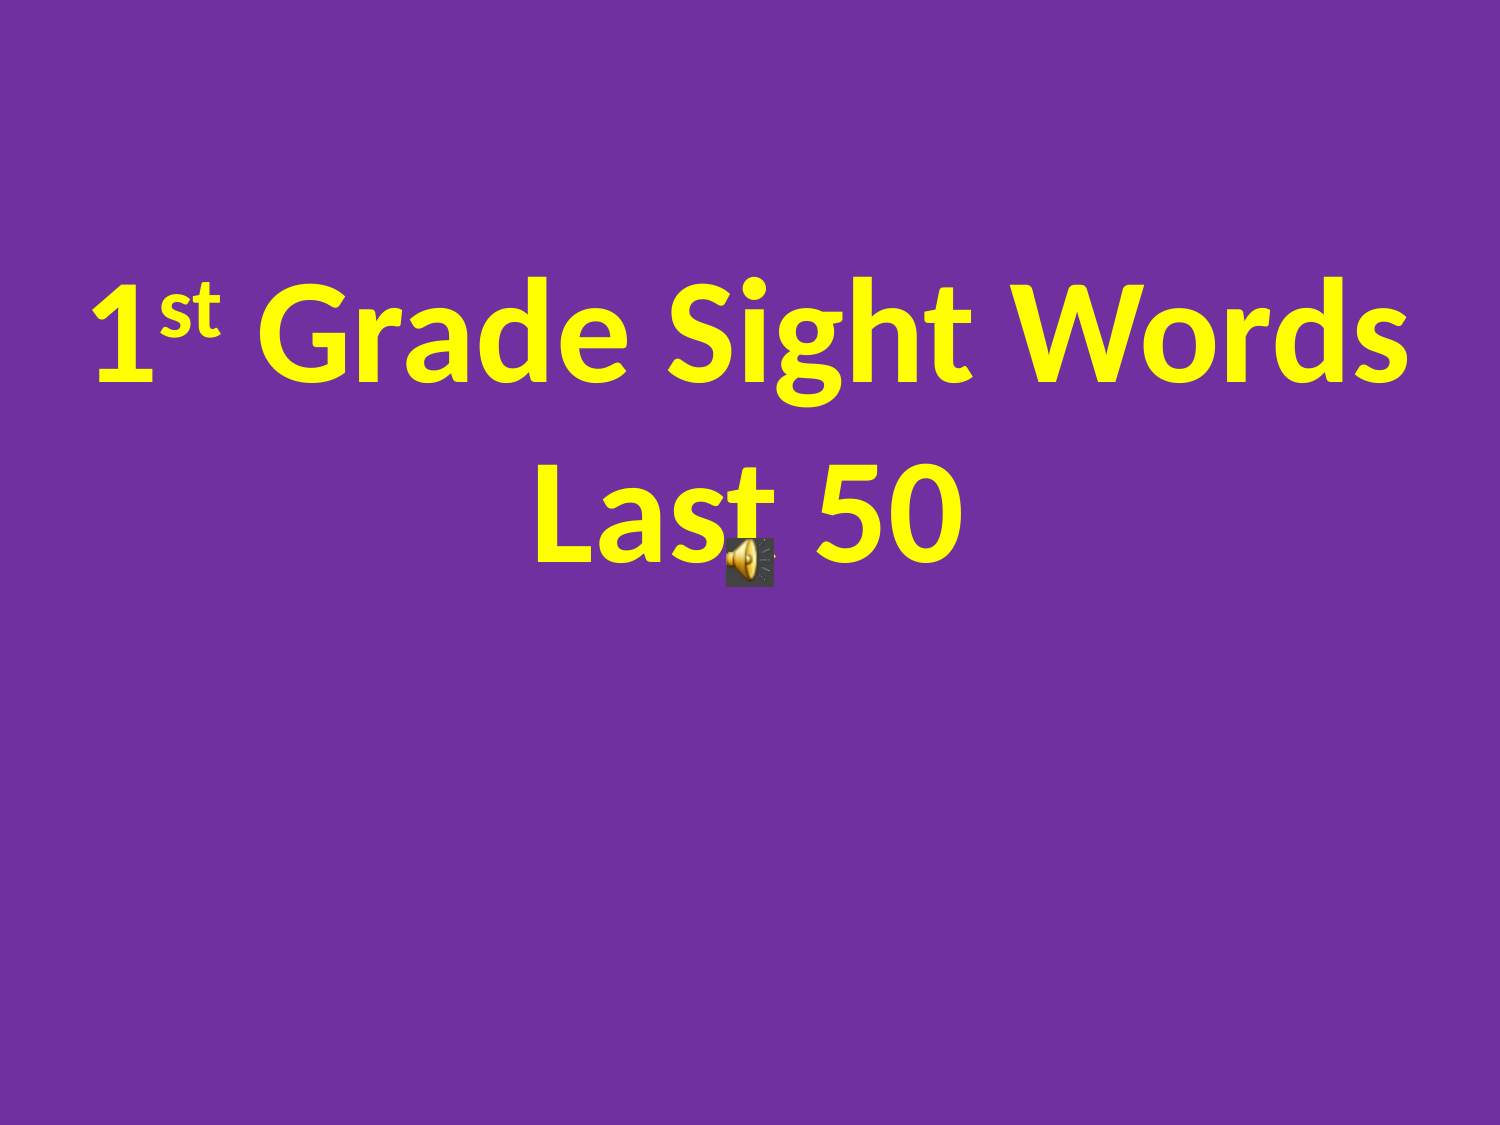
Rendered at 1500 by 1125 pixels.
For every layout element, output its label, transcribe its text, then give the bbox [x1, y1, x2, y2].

picture [724, 537, 776, 588]
text_box 1st Grade Sight Words Last 50 [67, 224, 1428, 600]
